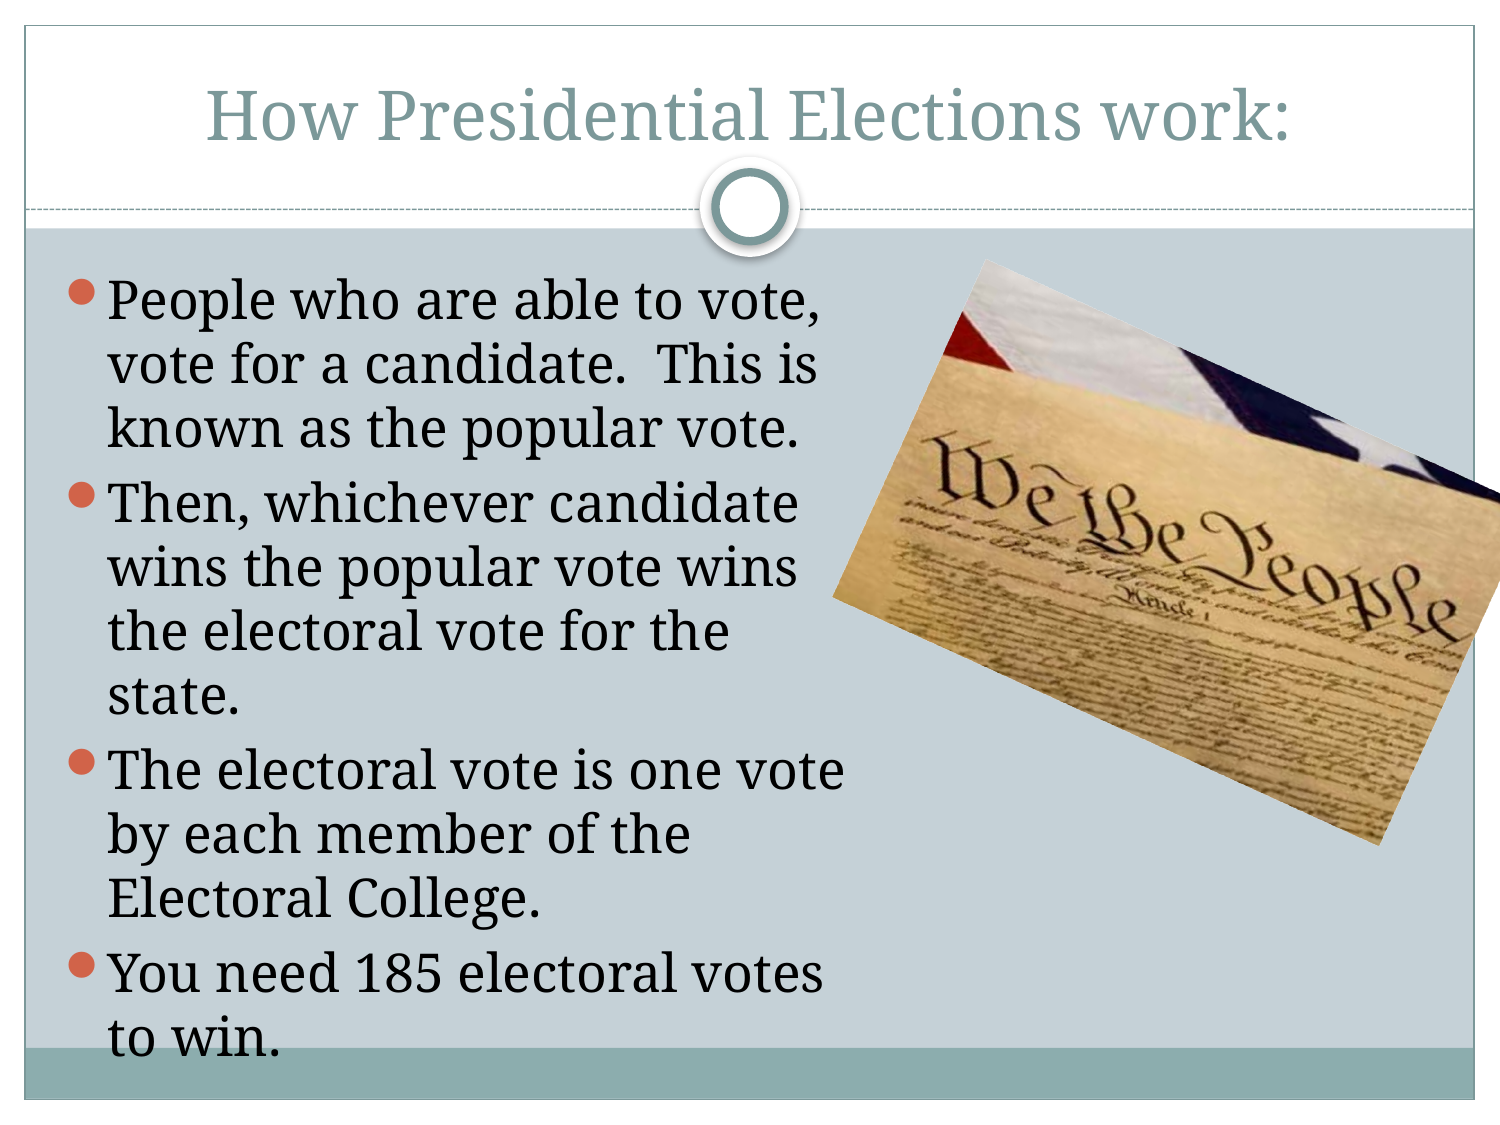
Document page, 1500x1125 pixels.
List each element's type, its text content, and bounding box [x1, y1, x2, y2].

picture [833, 260, 1500, 845]
list People who are able to vote, vote for a candidate. This is known as the popular vote. Then, whichever candidate wins the popular vote wins the electoral vote for the state. The electoral vote is one vote by each member of the Electoral College. You need 185 electoral votes to win. [50, 258, 884, 1081]
title How Presidential Elections work: [49, 37, 1450, 162]
